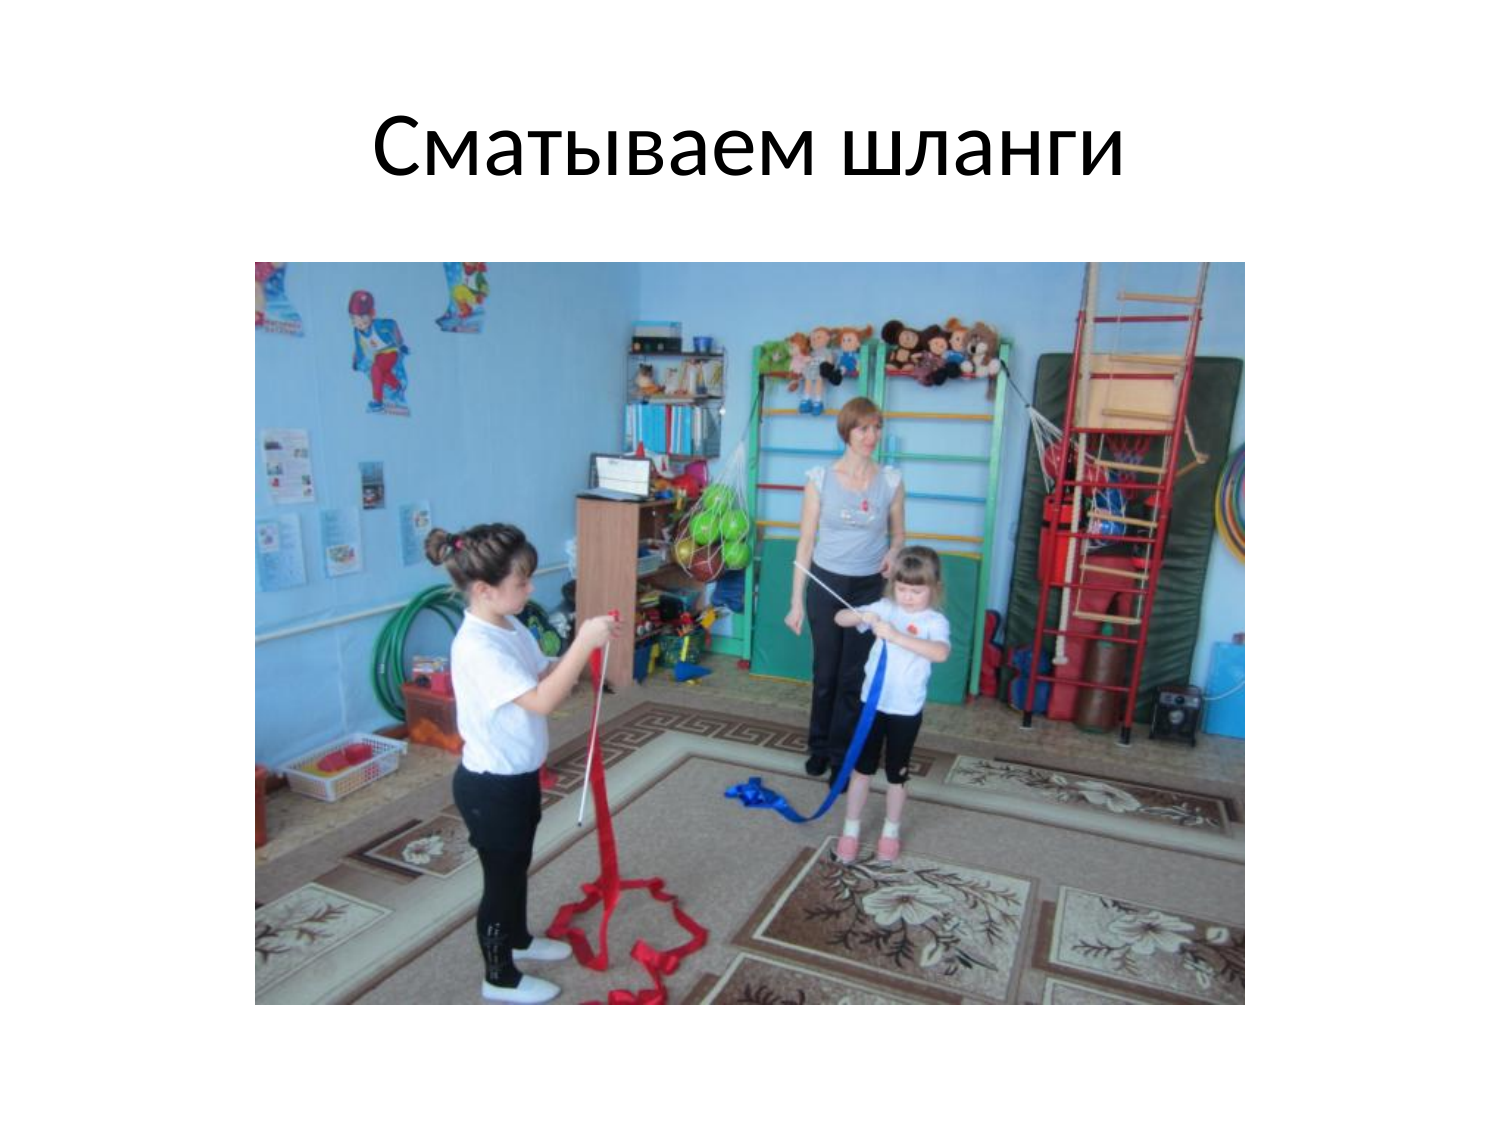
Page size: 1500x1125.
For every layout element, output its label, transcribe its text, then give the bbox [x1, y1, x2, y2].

title Сматываем шланги [75, 45, 1425, 233]
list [254, 262, 1246, 1006]
